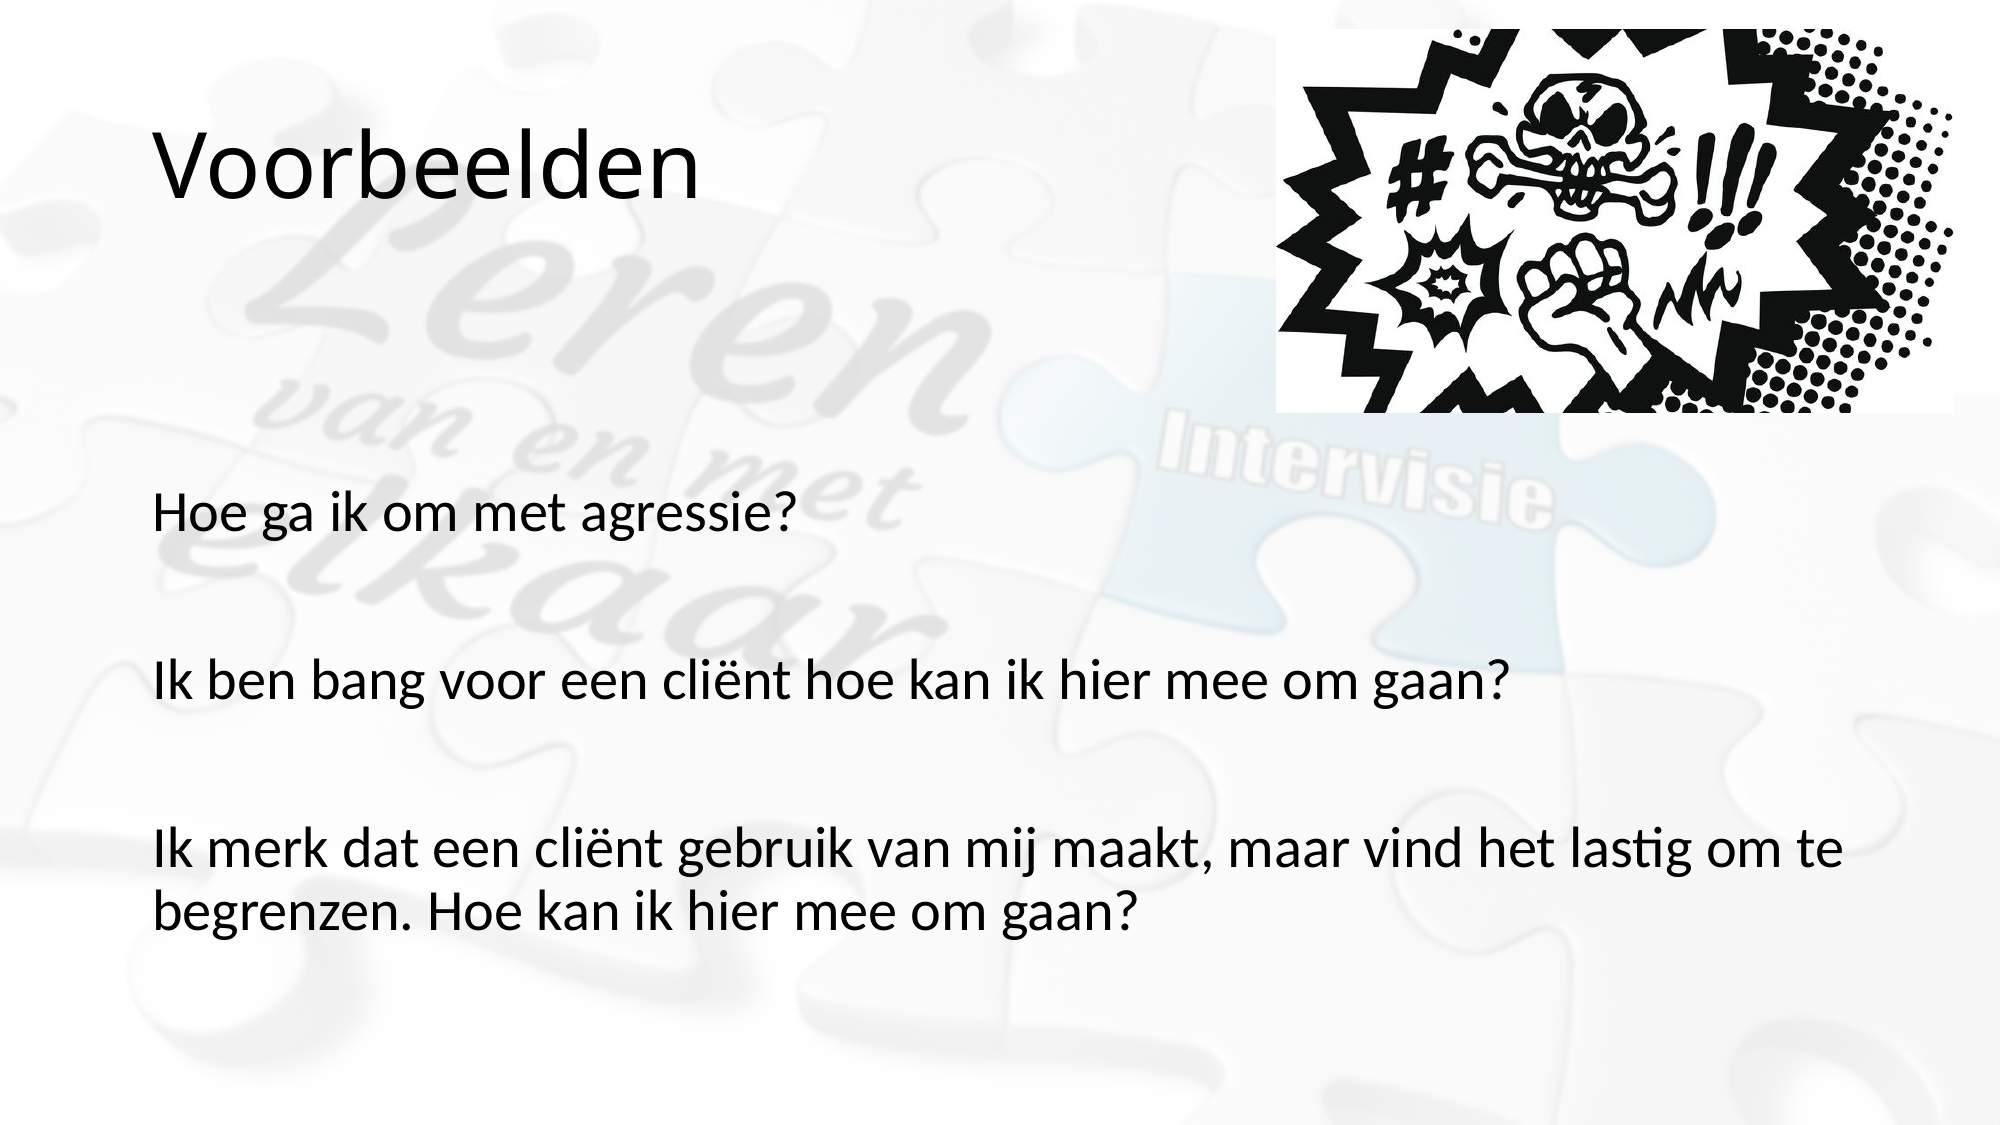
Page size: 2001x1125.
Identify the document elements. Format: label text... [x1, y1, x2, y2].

list Hoe ga ik om met agressie? Ik ben bang voor een cliënt hoe kan ik hier mee om gaan? Ik merk dat een cliënt gebruik van mij maakt, maar vind het lastig om te begrenzen. Hoe kan ik hier mee om gaan? [137, 299, 1863, 1014]
title Voorbeelden [137, 59, 1276, 278]
picture [1276, 29, 1954, 413]
